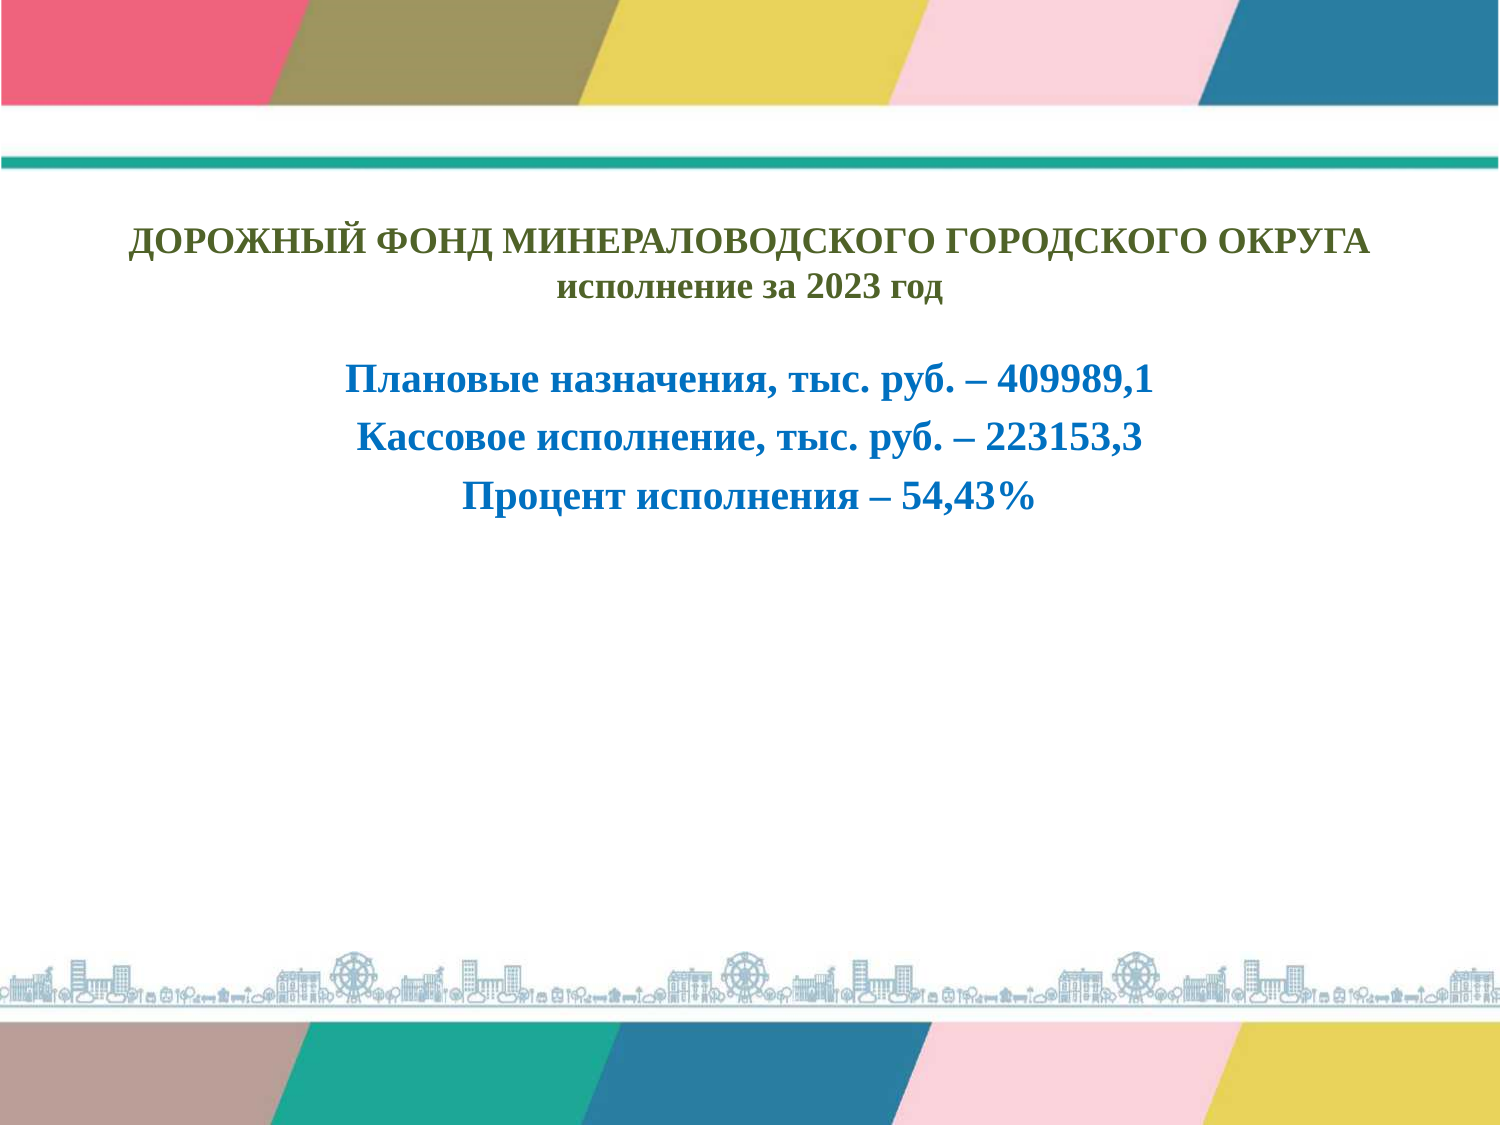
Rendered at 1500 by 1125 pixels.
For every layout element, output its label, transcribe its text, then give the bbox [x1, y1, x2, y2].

title ДОРОЖНЫЙ ФОНД МИНЕРАЛОВОДСКОГО ГОРОДСКОГО ОКРУГА исполнение за 2023 год [112, 180, 1388, 343]
picture [0, 951, 1500, 1125]
subtitle Плановые назначения, тыс. руб. – 409989,1 Кассовое исполнение, тыс. руб. – 223153,3 Процент исполнения – 54,43% [87, 343, 1412, 631]
picture [0, 0, 1500, 172]
